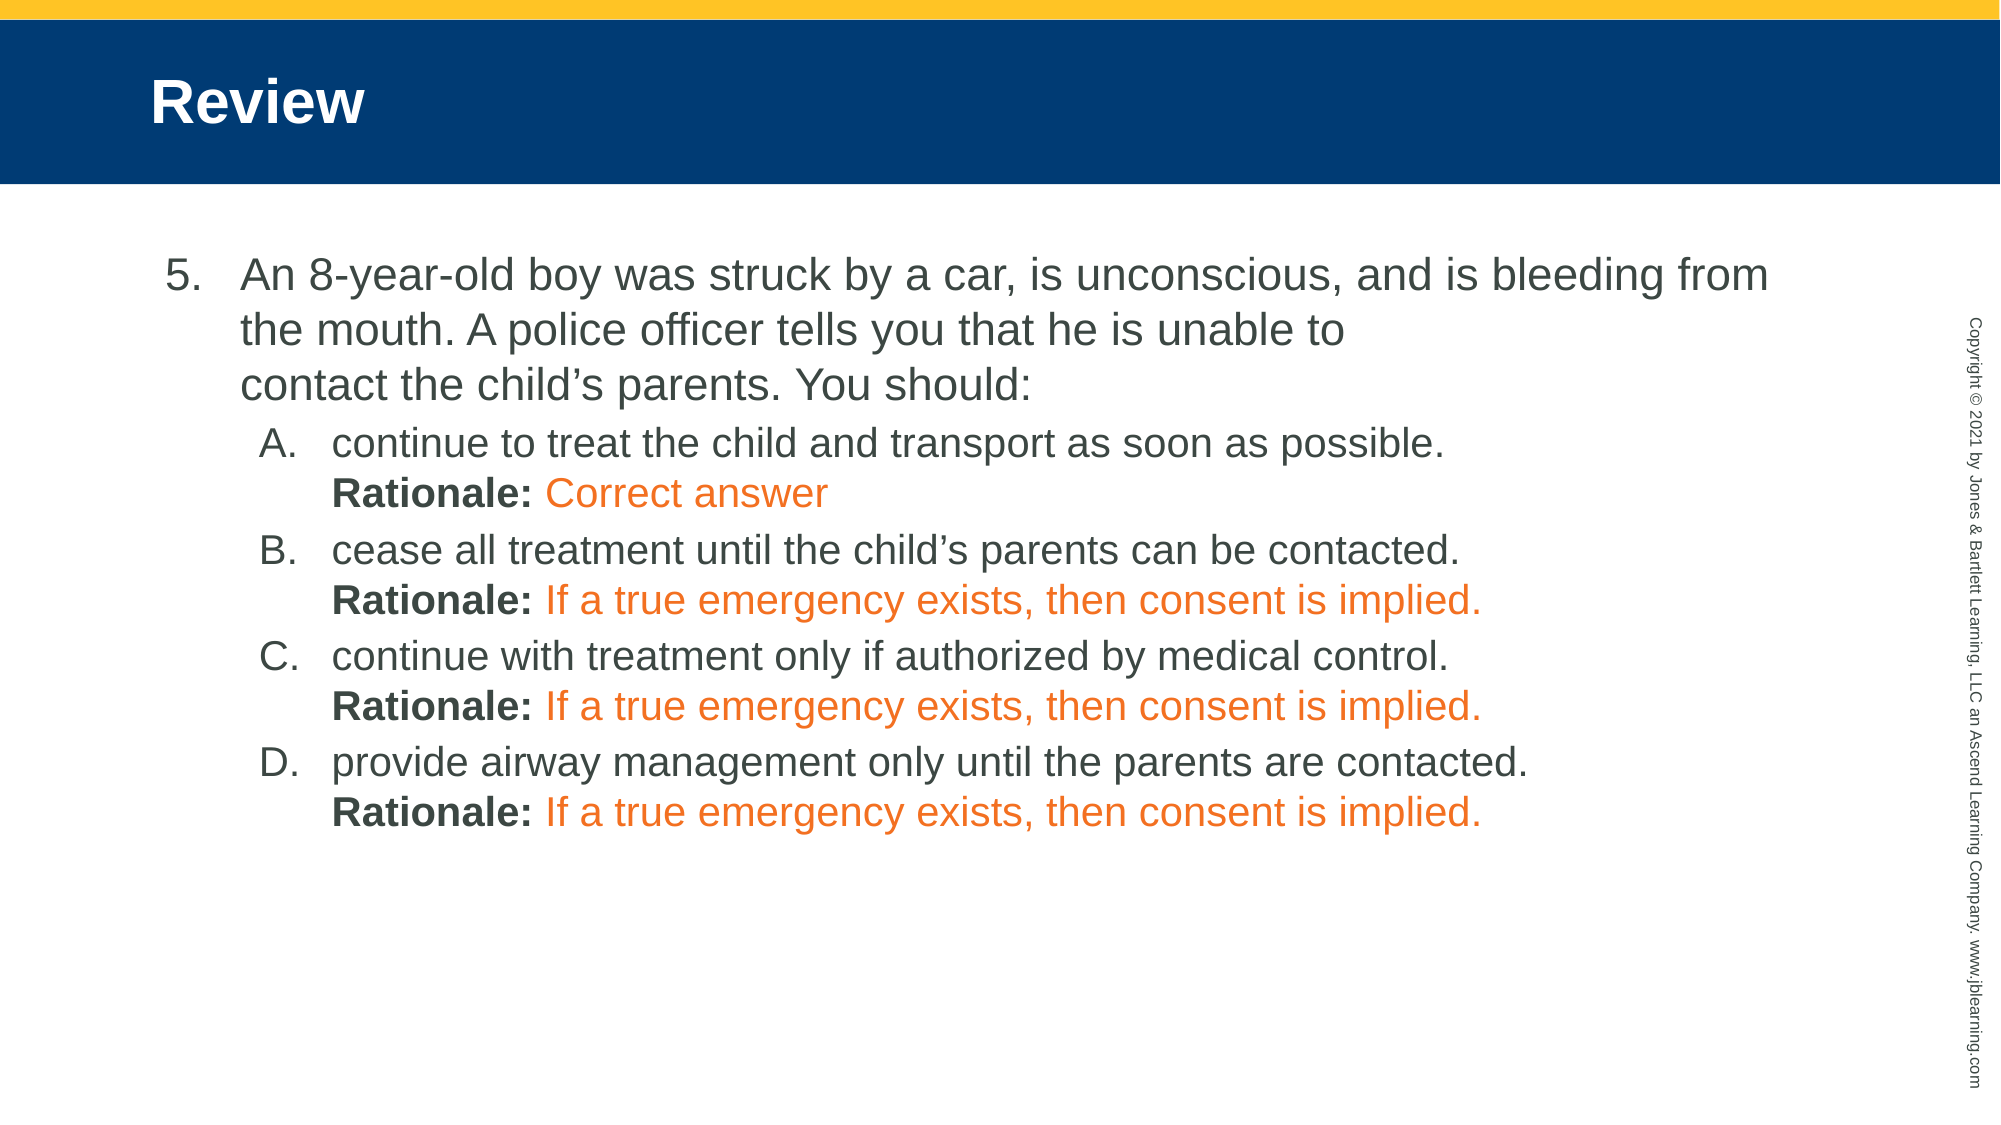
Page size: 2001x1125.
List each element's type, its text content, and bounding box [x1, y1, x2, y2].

list An 8-year-old boy was struck by a car, is unconscious, and is bleeding from the mouth. A police officer tells you that he is unable to contact the child’s parents. You should: continue to treat the child and transport as soon as possible. Rationale: Correct answer cease all treatment until the child’s parents can be contacted. Rationale: If a true emergency exists, then consent is implied. continue with treatment only if authorized by medical control. Rationale: If a true emergency exists, then consent is implied. provide airway management only until the parents are contacted. Rationale: If a true emergency exists, then consent is implied. [150, 237, 1850, 1025]
title Review [0, 19, 2000, 185]
